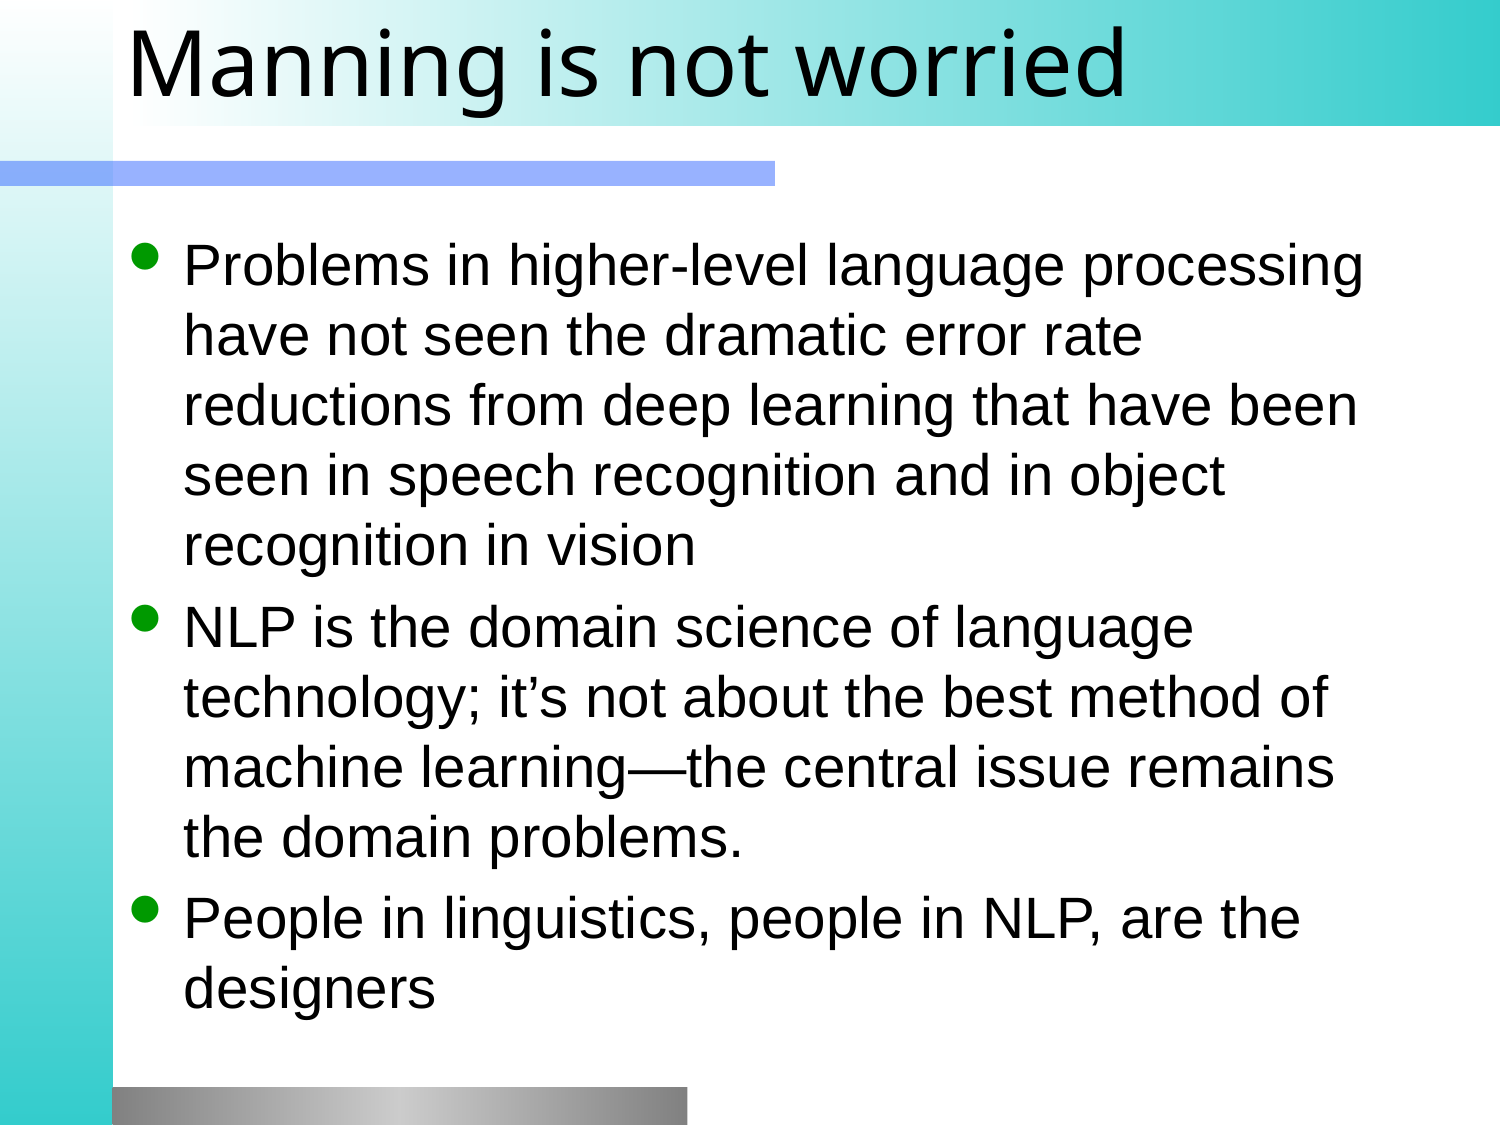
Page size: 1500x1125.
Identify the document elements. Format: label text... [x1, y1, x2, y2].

title Manning is not worried [110, 0, 1386, 121]
list Problems in higher-level language processing have not seen the dramatic error rate reductions from deep learning that have been seen in speech recognition and in object recognition in vision NLP is the domain science of language technology; it’s not about the best method of machine learning—the central issue remains the domain problems. People in linguistics, people in NLP, are the designers [112, 219, 1388, 1073]
